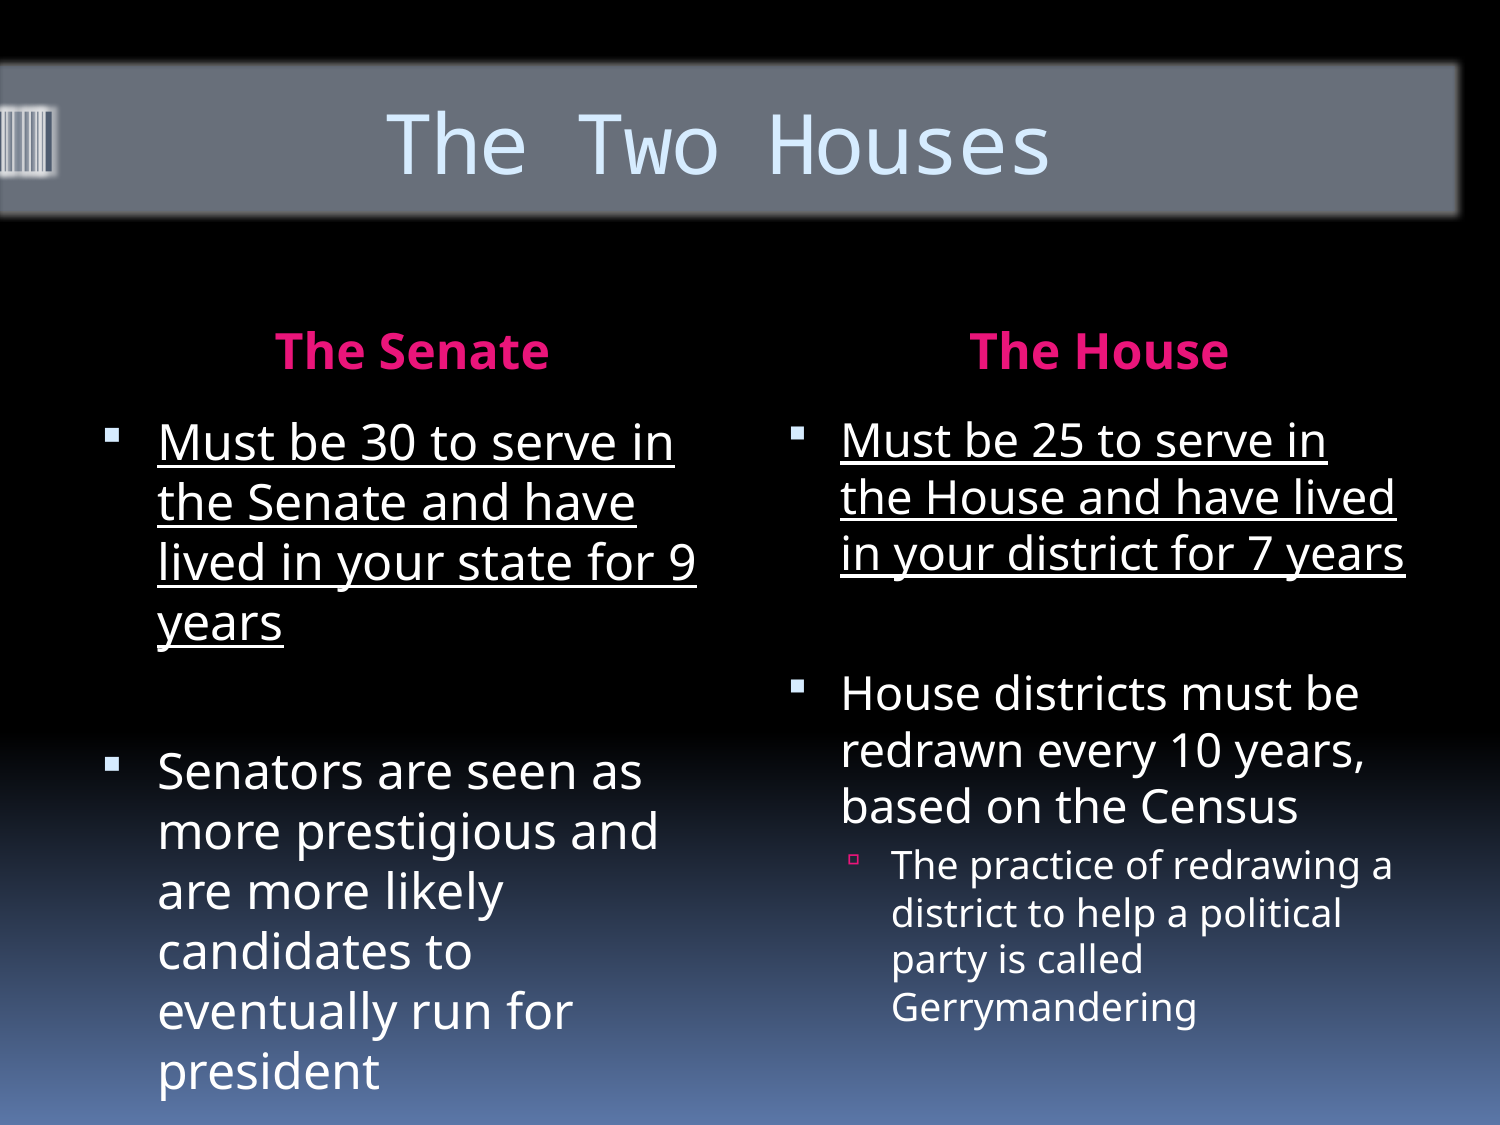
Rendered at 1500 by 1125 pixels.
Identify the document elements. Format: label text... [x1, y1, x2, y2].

list Must be 30 to serve in the Senate and have lived in your state for 9 years Senators are seen as more prestigious and are more likely candidates to eventually run for president [75, 403, 738, 1053]
list Must be 25 to serve in the House and have lived in your district for 7 years House districts must be redrawn every 10 years, based on the Census The practice of redrawing a district to help a political party is called Gerrymandering [761, 403, 1425, 1053]
title The Two Houses [82, 83, 1358, 234]
list The House [761, 296, 1425, 402]
list The Senate [75, 296, 738, 402]
